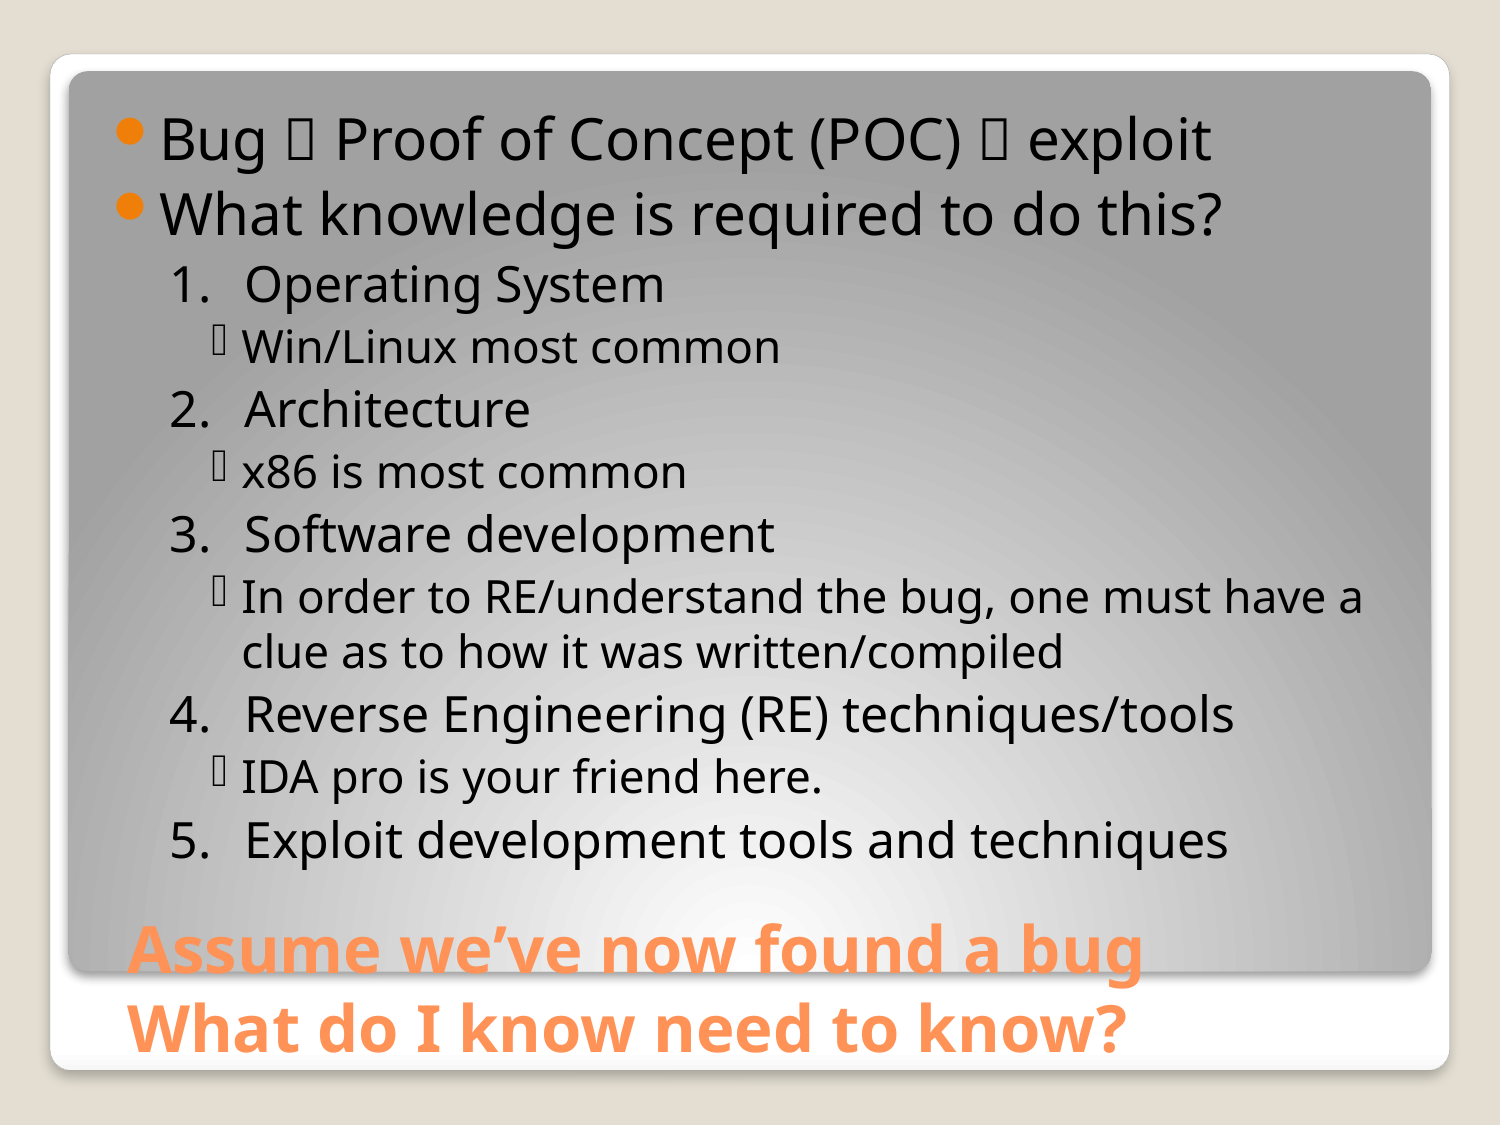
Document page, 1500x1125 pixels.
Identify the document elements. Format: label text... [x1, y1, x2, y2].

title Assume we’ve now found a bug What do I know need to know? [112, 900, 1455, 1073]
list Bug  Proof of Concept (POC)  exploit What knowledge is required to do this? Operating System Win/Linux most common Architecture x86 is most common Software development In order to RE/understand the bug, one must have a clue as to how it was written/compiled Reverse Engineering (RE) techniques/tools IDA pro is your friend here. Exploit development tools and techniques [82, 86, 1450, 888]
